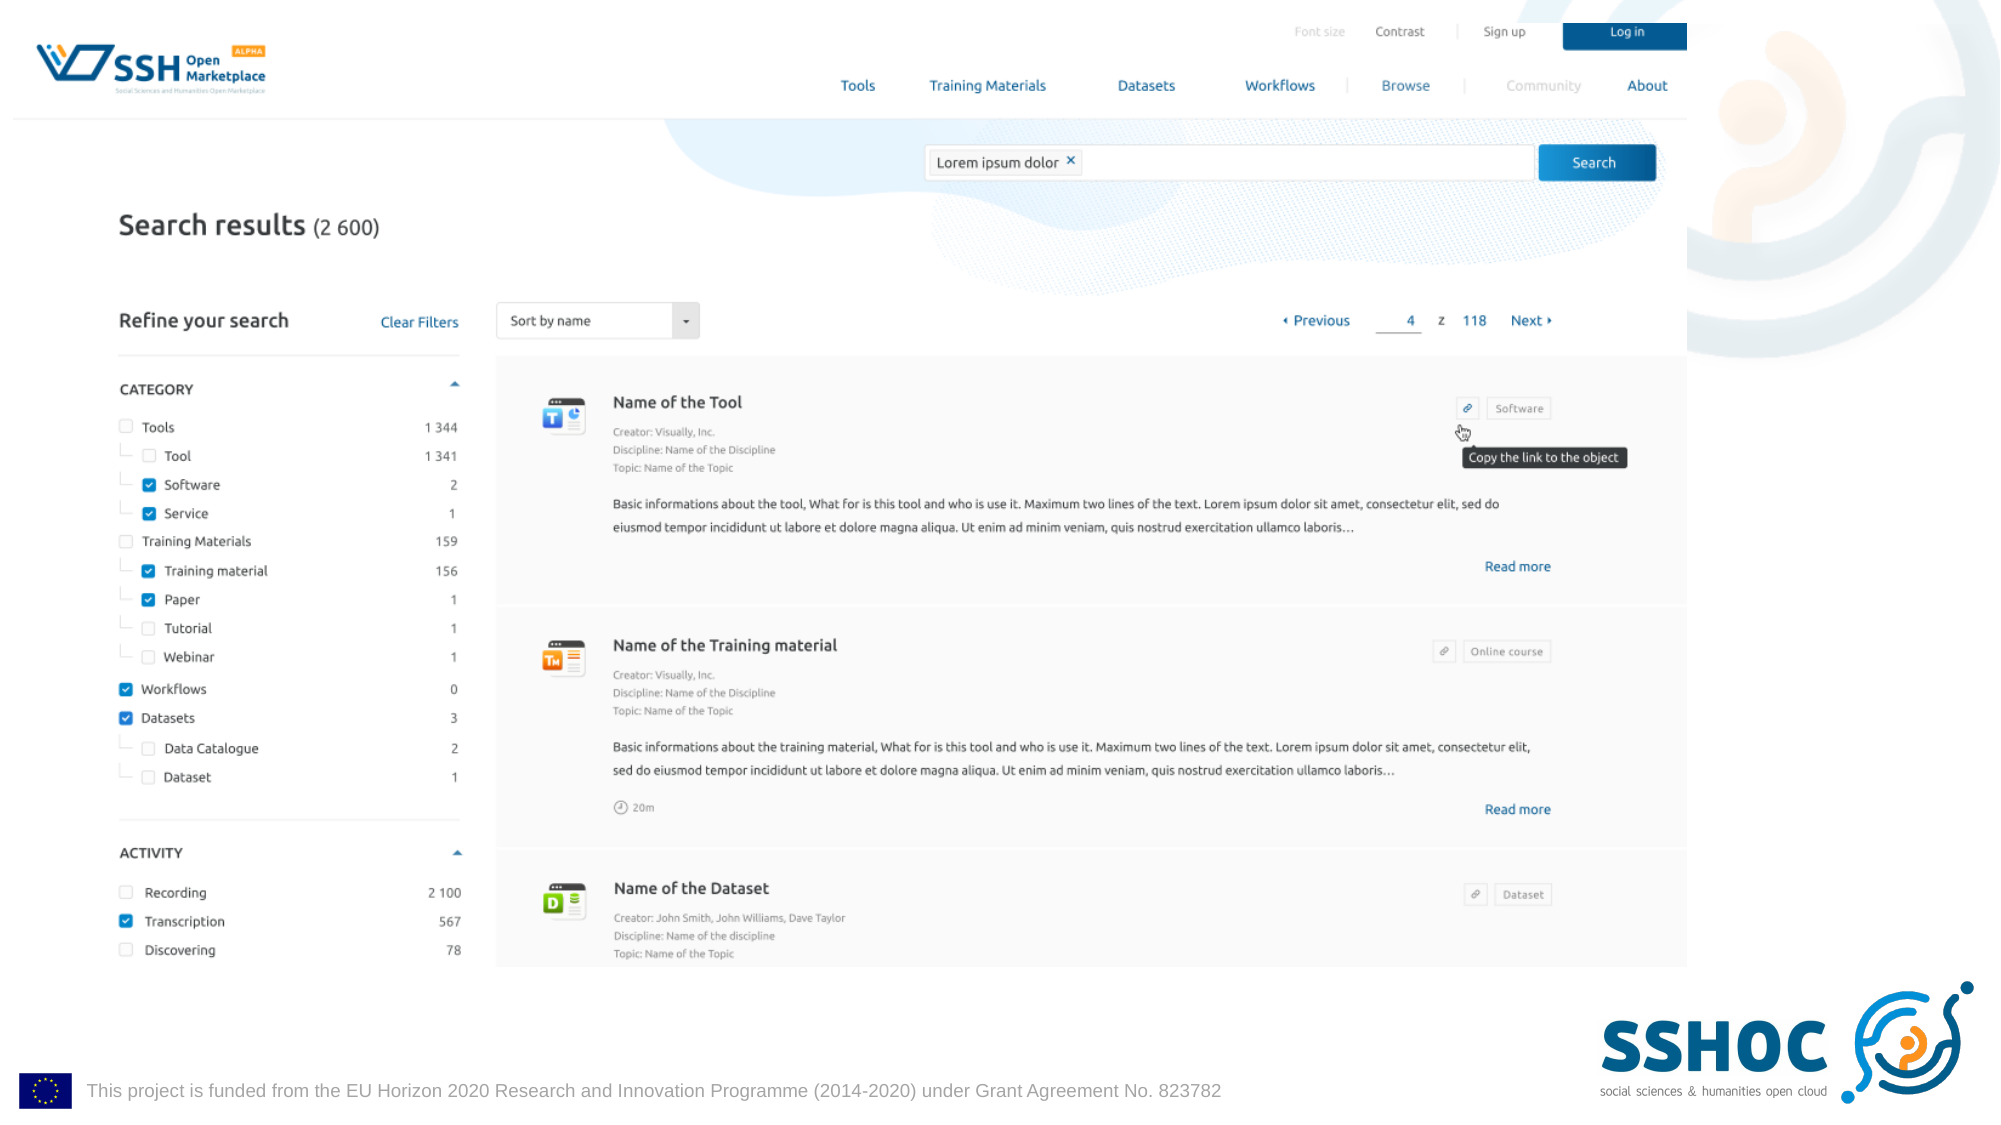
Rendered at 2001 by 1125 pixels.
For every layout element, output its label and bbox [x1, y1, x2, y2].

picture [13, 22, 1687, 968]
picture [19, 1073, 72, 1109]
picture [1597, 965, 2001, 1118]
